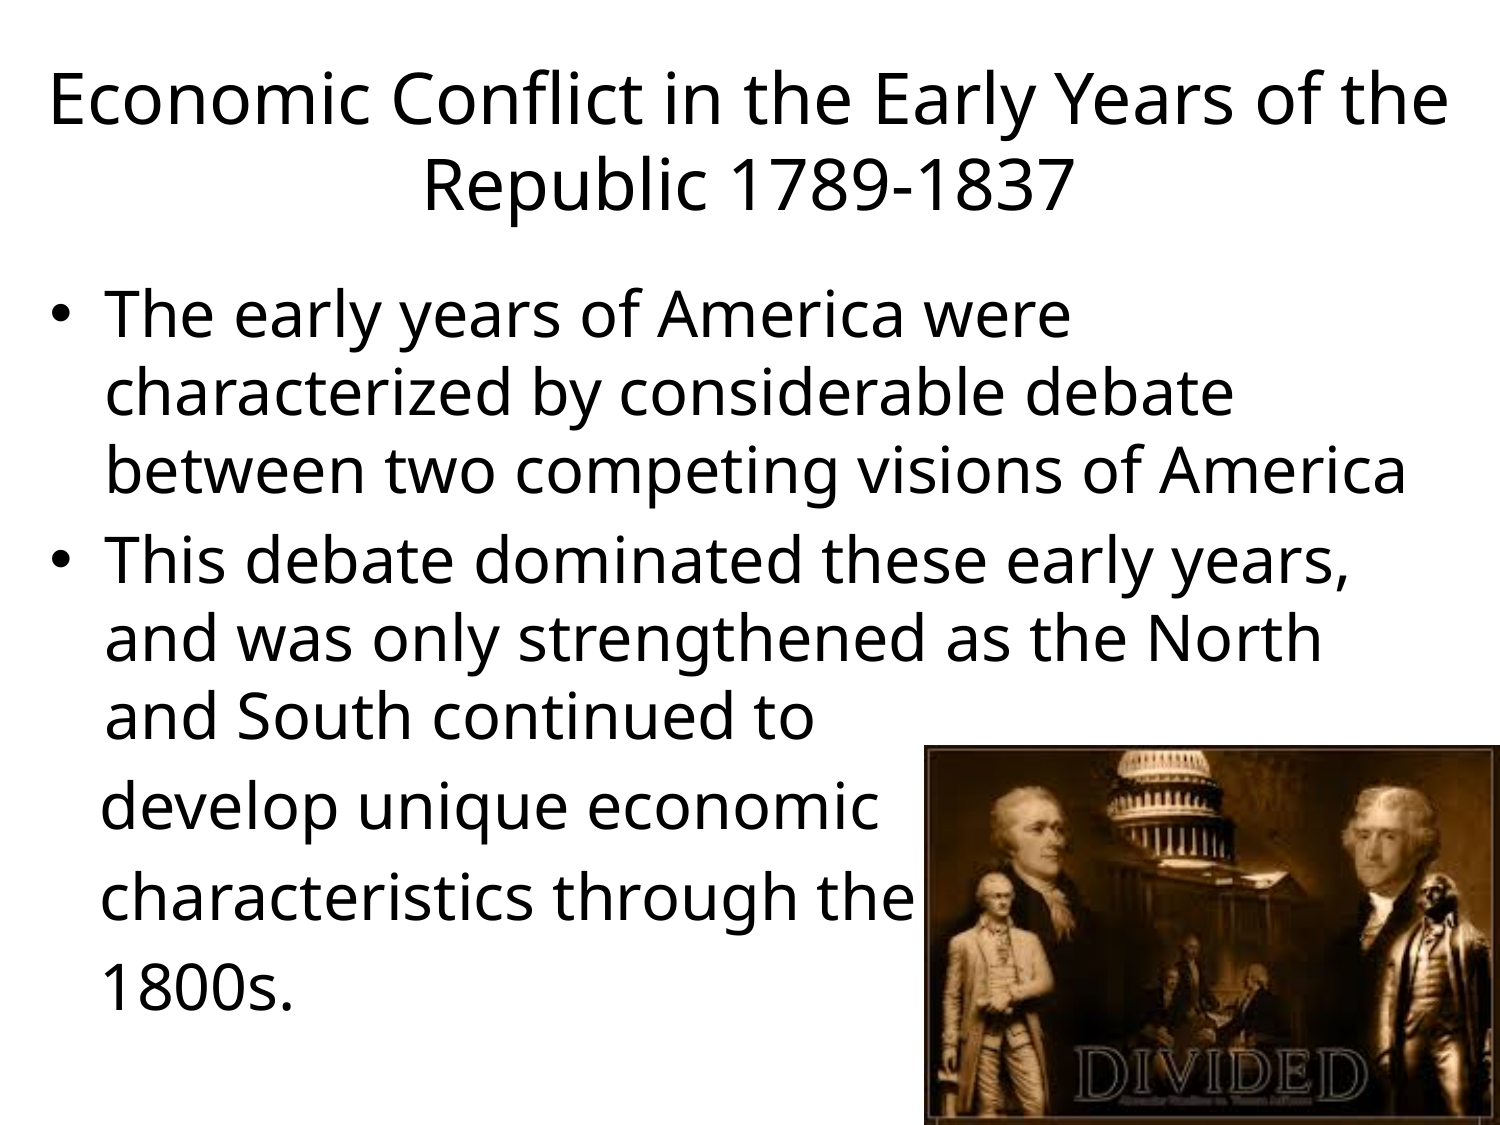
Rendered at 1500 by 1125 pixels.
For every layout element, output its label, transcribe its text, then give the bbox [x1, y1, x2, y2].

list The early years of America were characterized by considerable debate between two competing visions of America This debate dominated these early years, and was only strengthened as the North and South continued to develop unique economic characteristics through the 1800s. [34, 175, 1435, 1049]
picture [924, 745, 1500, 1125]
title Economic Conflict in the Early Years of the Republic 1789-1837 [0, 45, 1500, 233]
